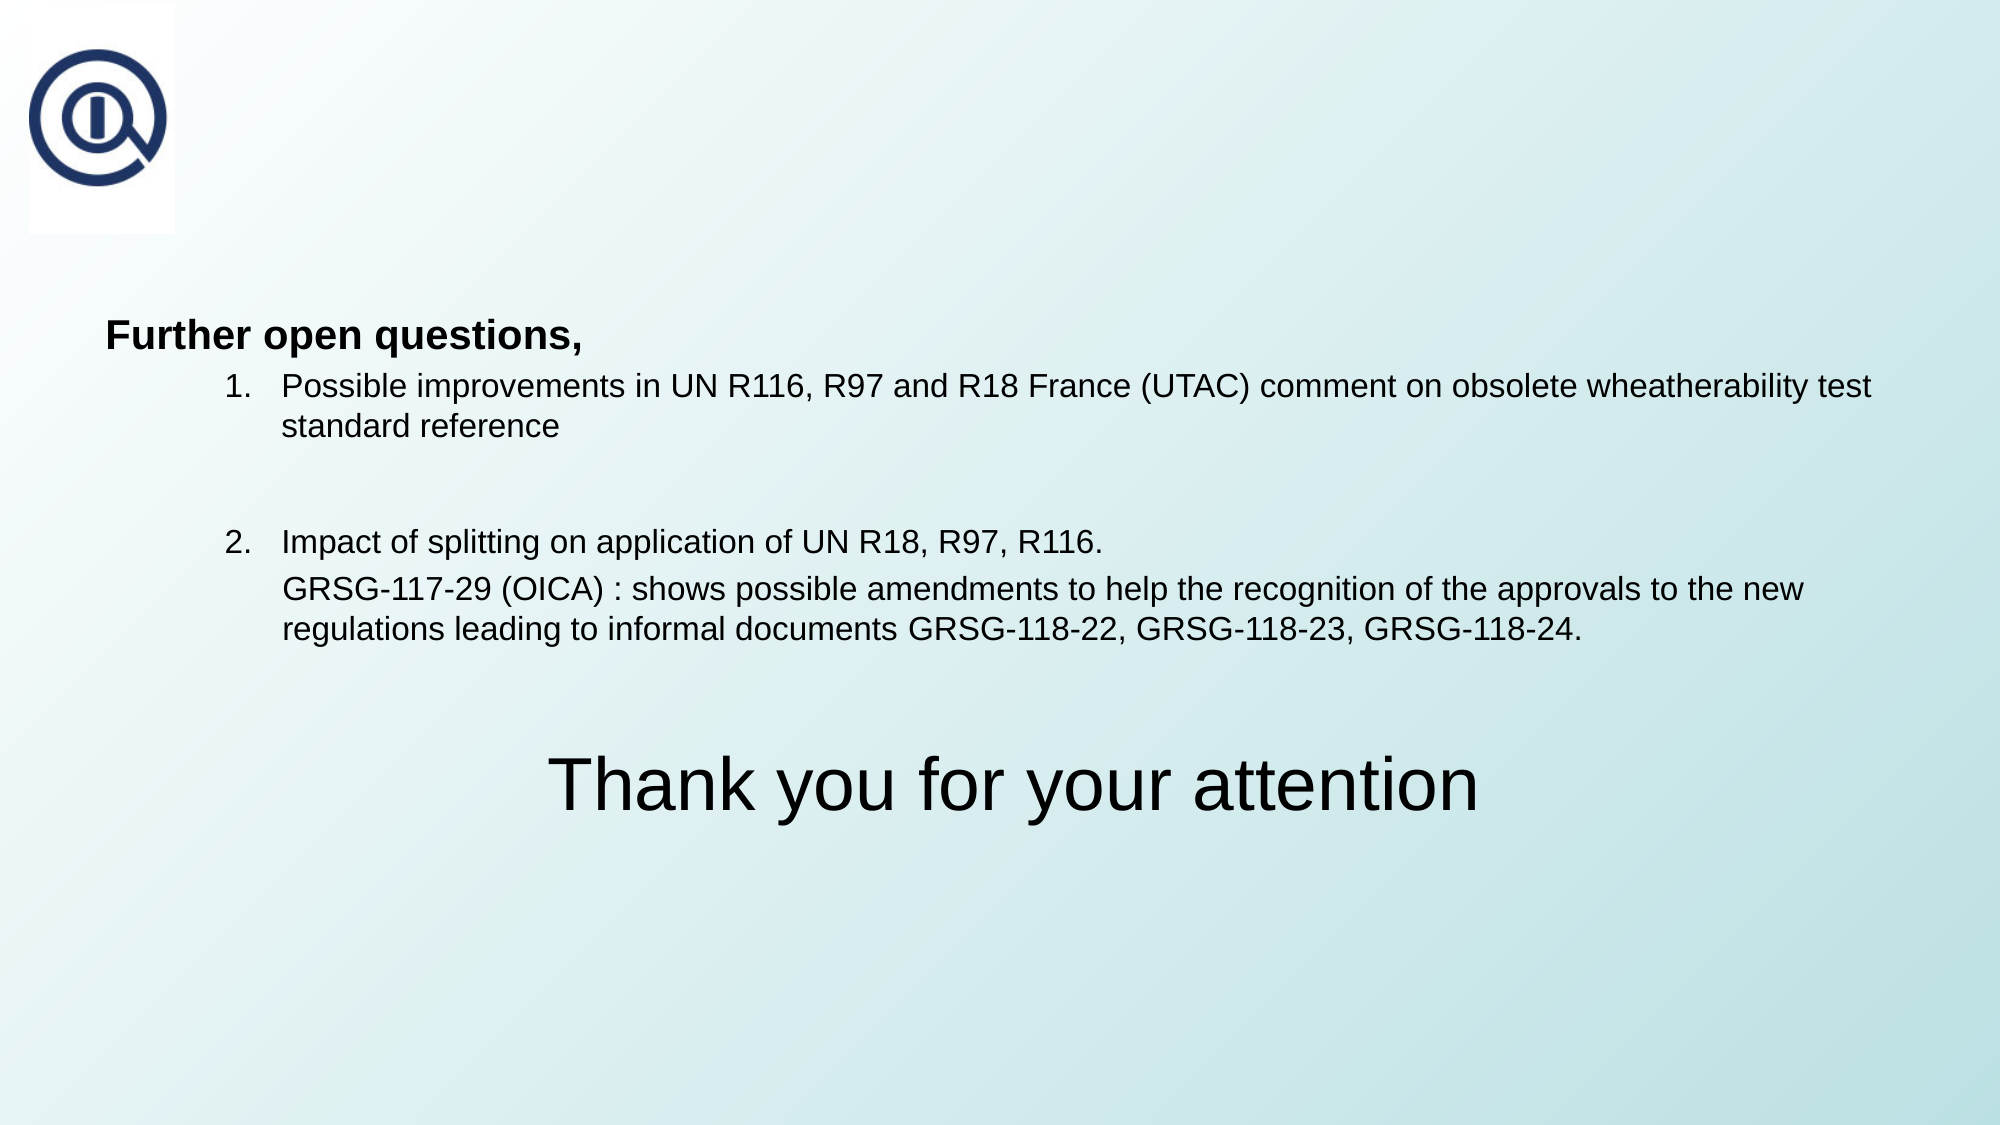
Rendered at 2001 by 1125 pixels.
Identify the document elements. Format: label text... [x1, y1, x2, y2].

list Further open questions, Possible improvements in UN R116, R97 and R18 France (UTAC) comment on obsolete wheatherability test standard reference Impact of splitting on application of UN R18, R97, R116. GRSG-117-29 (OICA) : shows possible amendments to help the recognition of the approvals to the new regulations leading to informal documents GRSG-118-22, GRSG-118-23, GRSG-118-24. [90, 299, 1891, 1043]
title Thank you for your attention [114, 727, 1915, 916]
picture [29, 3, 175, 234]
